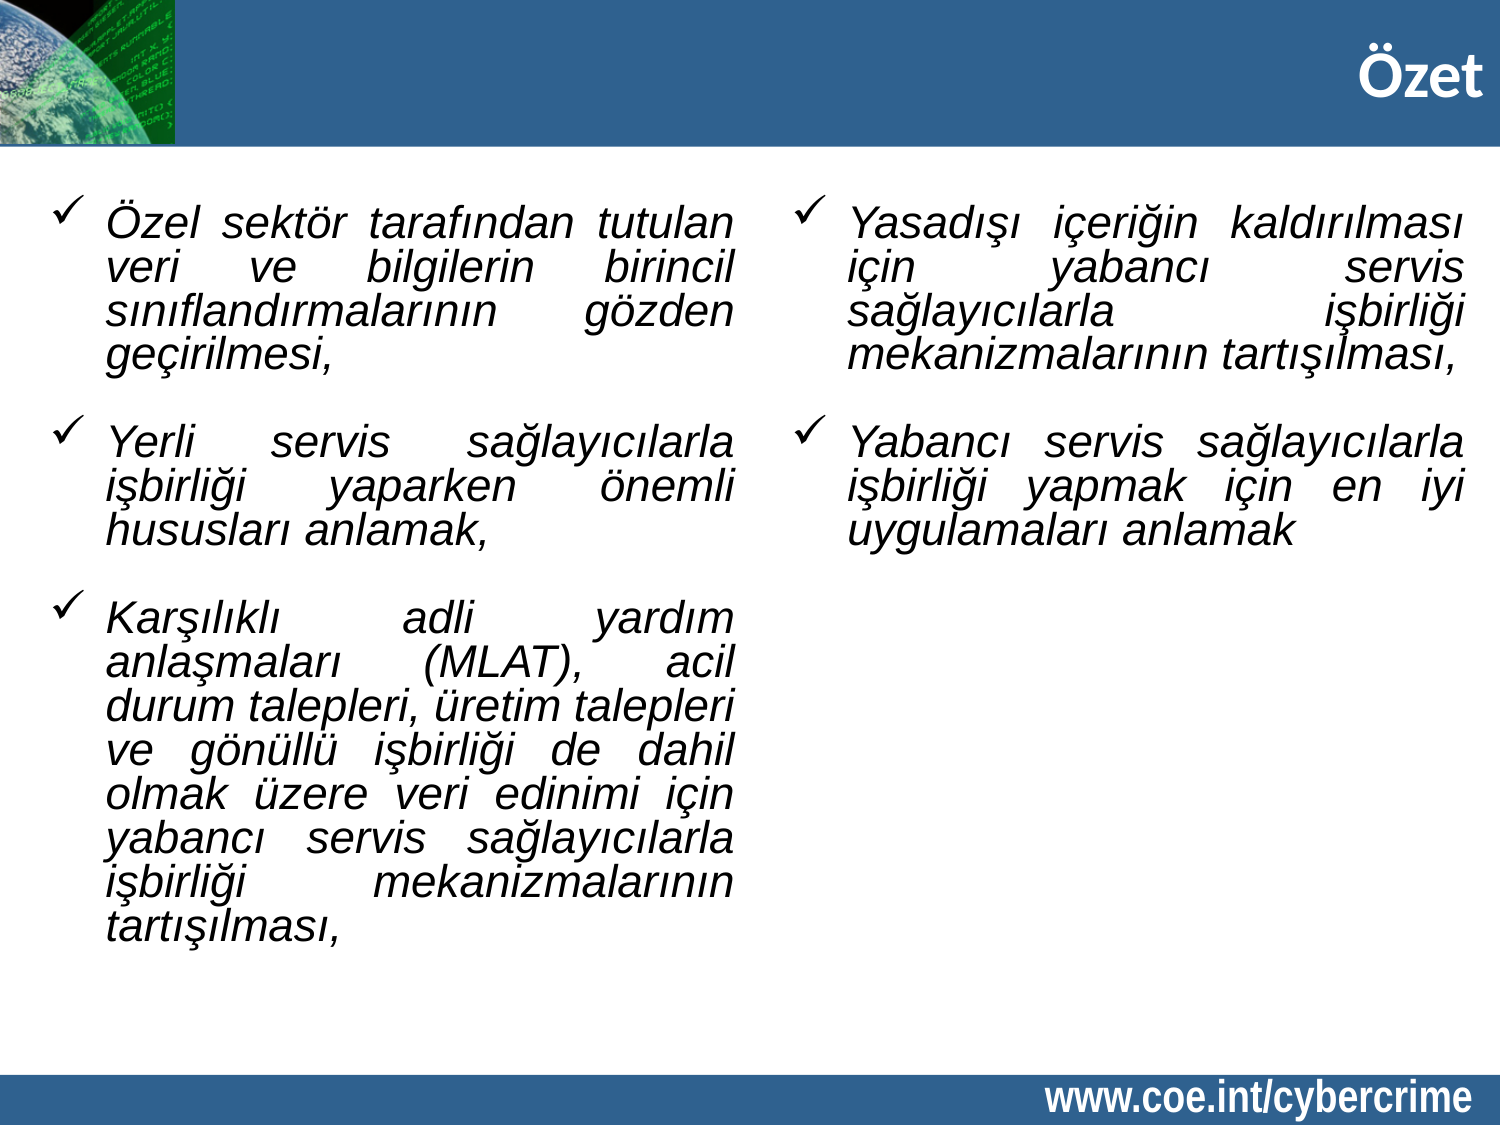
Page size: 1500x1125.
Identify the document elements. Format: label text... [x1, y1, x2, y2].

picture [0, 0, 175, 144]
text_box www.coe.int/cybercrime [1030, 1059, 1500, 1125]
text_box Özel sektör tarafından tutulan veri ve bilgilerin birincil sınıflandırmalarının gözden geçirilmesi, Yerli servis sağlayıcılarla işbirliği yaparken önemli hususları anlamak, Karşılıklı adli yardım anlaşmaları (MLAT), acil durum talepleri, üretim talepleri ve gönüllü işbirliği de dahil olmak üzere veri edinimi için yabancı servis sağlayıcılarla işbirliği mekanizmalarının tartışılması, [34, 195, 750, 958]
text_box [0, 1073, 1030, 1125]
text_box Özet [177, 0, 1500, 149]
text_box Yasadışı içeriğin kaldırılması için yabancı servis sağlayıcılarla işbirliği mekanizmalarının tartışılması, Yabancı servis sağlayıcılarla işbirliği yapmak için en iyi uygulamaları anlamak [776, 195, 1480, 562]
